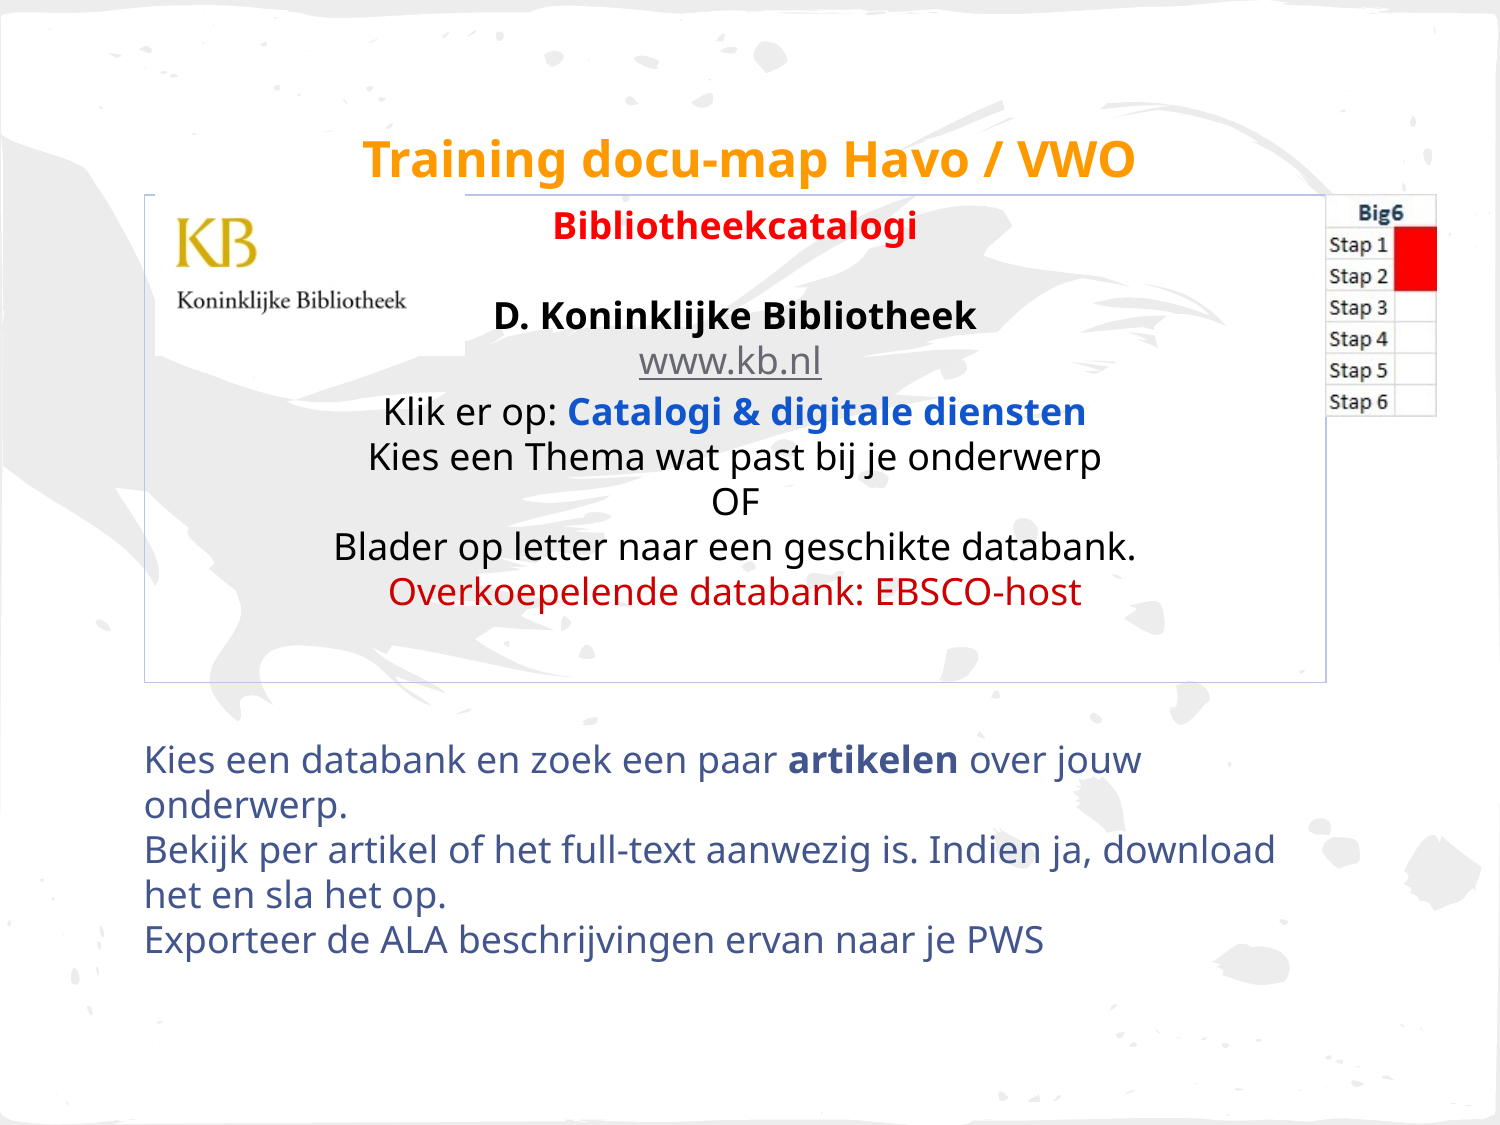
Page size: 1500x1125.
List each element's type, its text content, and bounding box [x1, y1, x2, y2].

list Bibliotheekcatalogi D. Koninklijke Bibliotheek www.kb.nl Klik er op: Catalogi & digitale diensten Kies een Thema wat past bij je onderwerp OF Blader op letter naar een geschikte databank. Overkoepelende databank: EBSCO-host [144, 194, 1326, 683]
title Training docu-map Havo / VWO [75, 16, 1425, 195]
picture [1325, 194, 1438, 417]
text_box Kies een databank en zoek een paar artikelen over jouw onderwerp. Bekijk per artikel of het full-text aanwezig is. Indien ja, download het en sla het op. Exporteer de ALA beschrijvingen ervan naar je PWS [128, 728, 1310, 952]
picture [155, 194, 466, 356]
